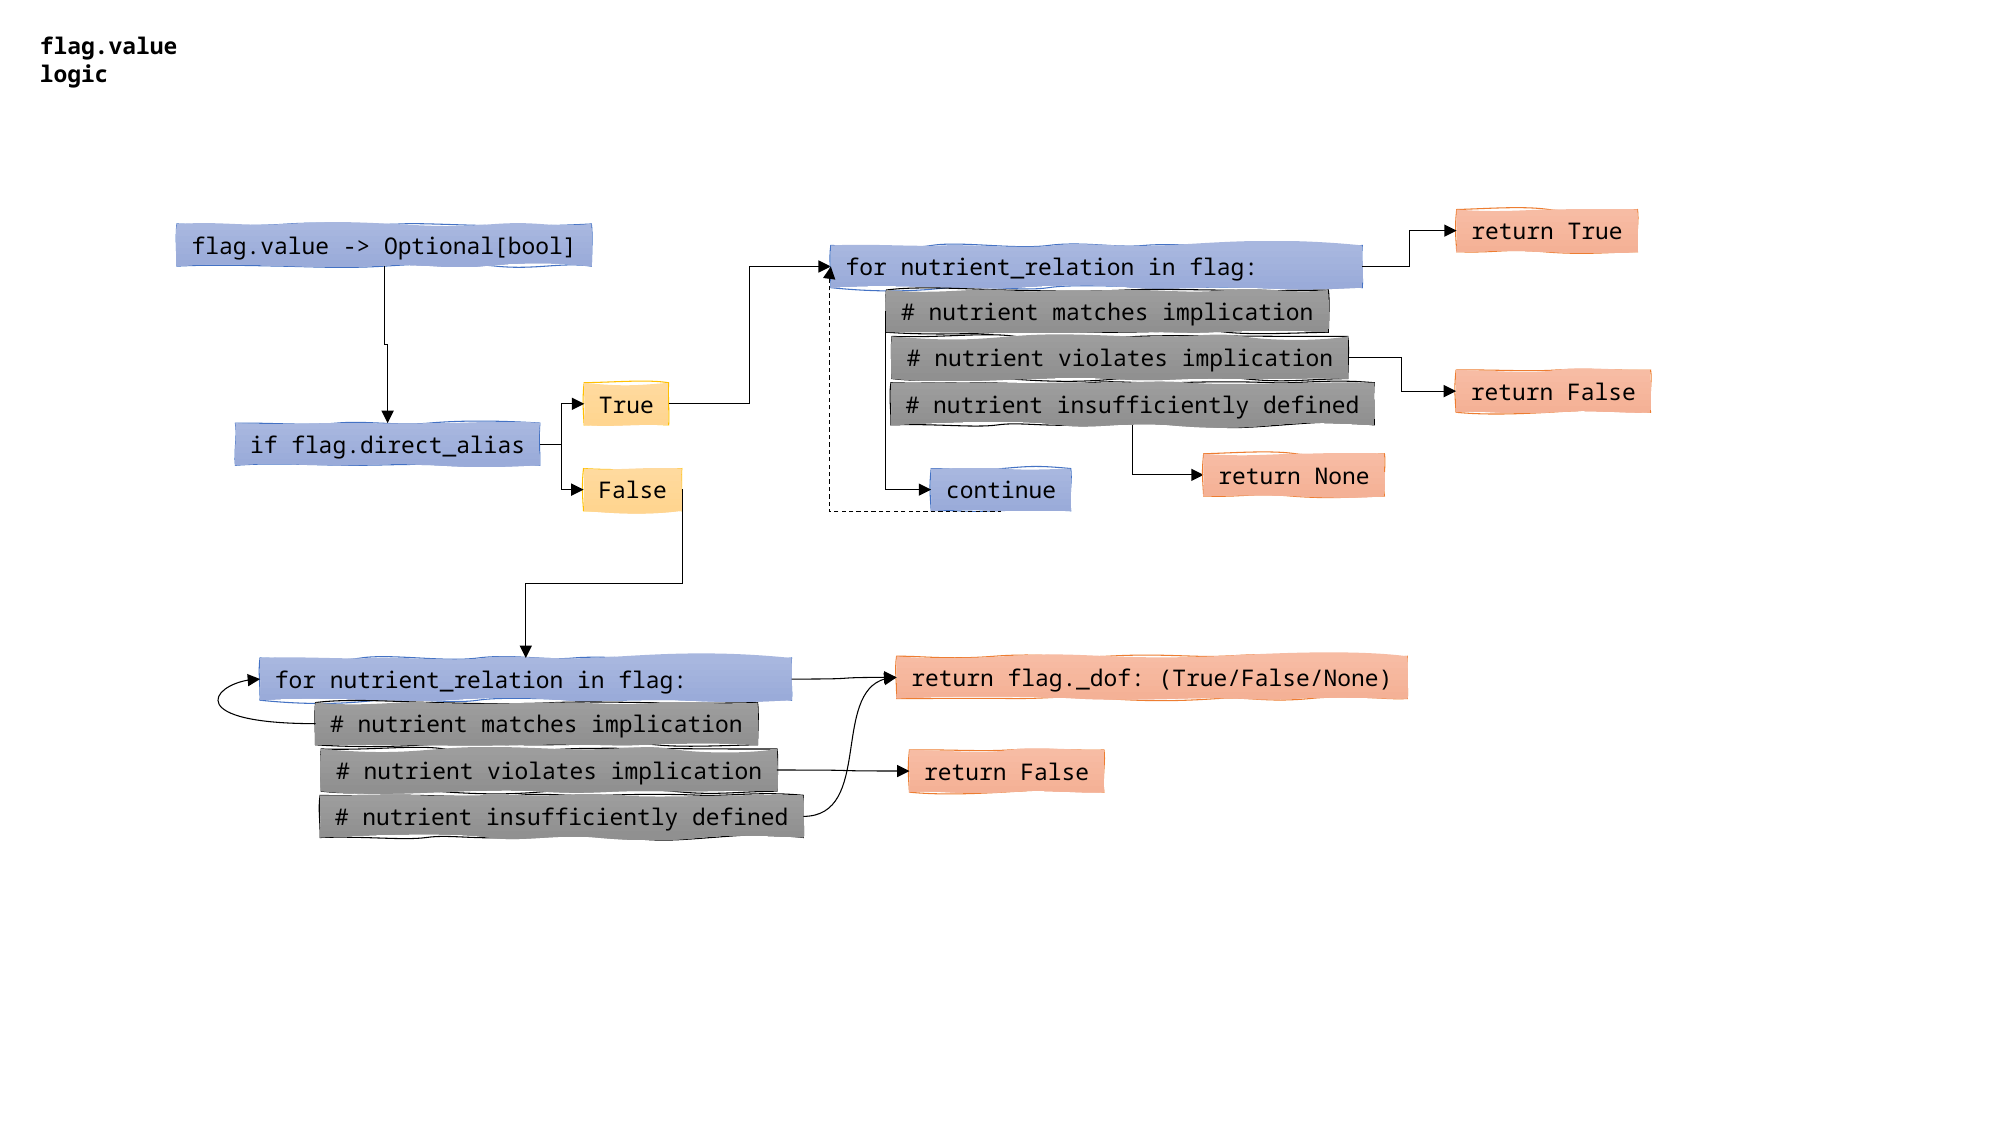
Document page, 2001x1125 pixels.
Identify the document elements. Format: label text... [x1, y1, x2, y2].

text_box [666, 266, 830, 405]
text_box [259, 679, 333, 724]
text_box True [582, 380, 670, 426]
text_box # nutrient insufficiently defined [318, 793, 805, 841]
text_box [791, 677, 916, 817]
text_box # nutrient violates implication [320, 746, 779, 795]
text_box return False [916, 748, 1106, 795]
text_box return flag._dof: (True/False/None) [895, 652, 1409, 702]
text_box False [586, 467, 683, 512]
text_box # nutrient matches implication [314, 699, 759, 748]
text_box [307, 343, 464, 347]
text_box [528, 404, 586, 444]
text_box for nutrient_relation in flag: [258, 653, 793, 702]
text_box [525, 489, 680, 658]
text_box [528, 444, 586, 489]
text_box flag.value logic [24, 20, 261, 99]
text_box if flag.direct_alias [234, 420, 528, 468]
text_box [830, 209, 1645, 512]
text_box flag.value -> Optional[bool] [175, 222, 593, 268]
